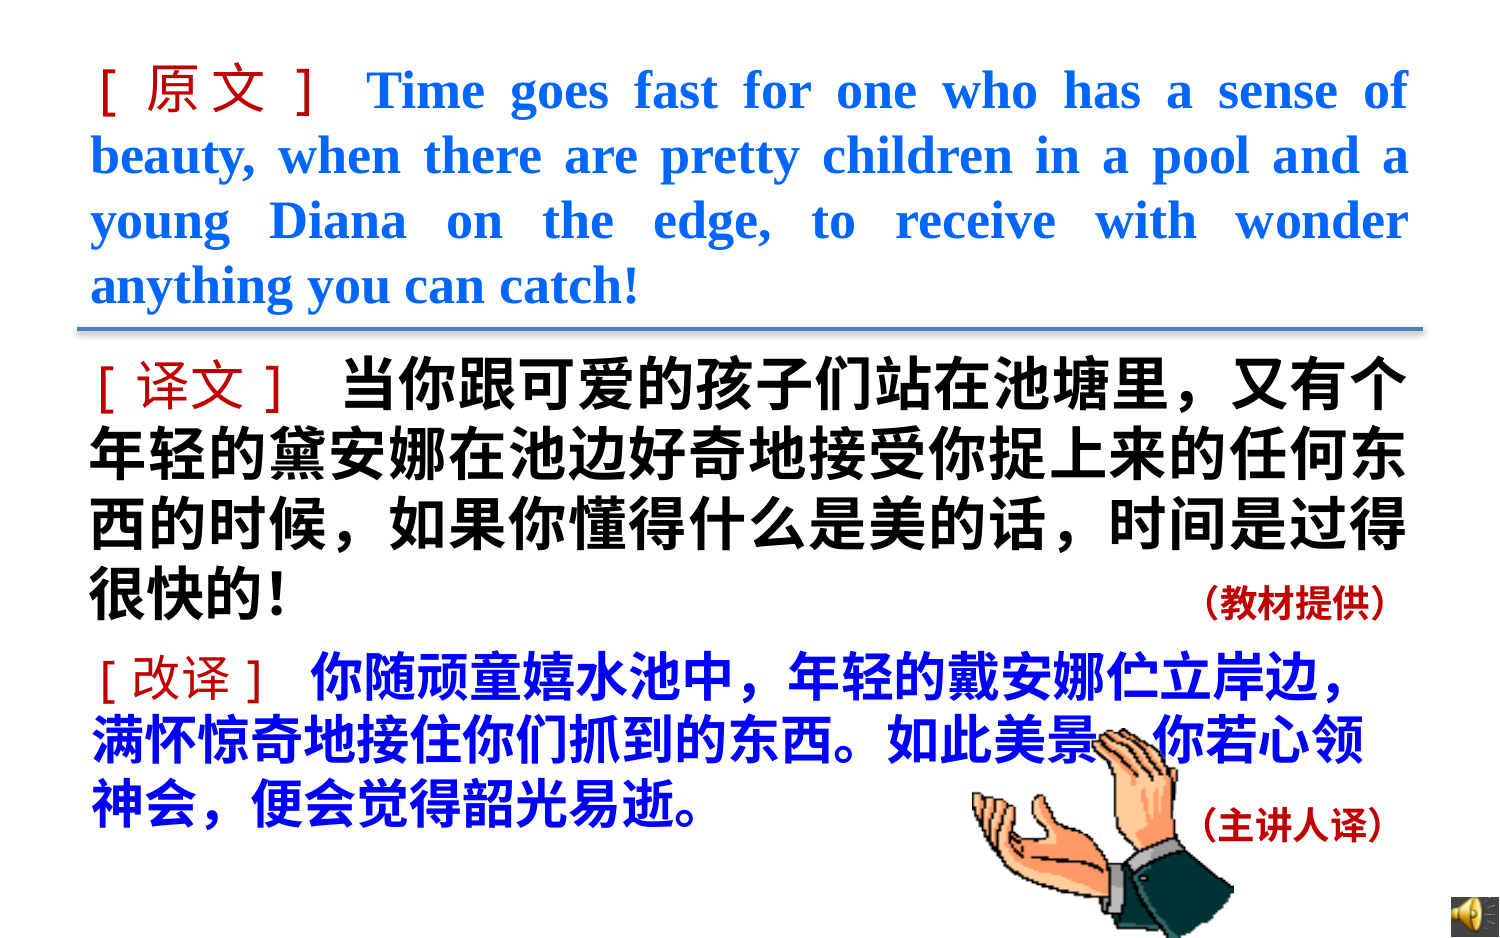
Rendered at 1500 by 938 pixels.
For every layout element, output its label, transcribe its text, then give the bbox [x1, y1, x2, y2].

picture [1449, 895, 1500, 938]
text_box （主讲人译） [1238, 794, 1421, 855]
picture [972, 728, 1234, 938]
text_box [改译] 你随顽童嬉水池中，年轻的戴安娜伫立岸边，满怀惊奇地接住你们抓到的东西。如此美景，你若心领神会，便会觉得韶光易逝。 [76, 636, 1427, 843]
list [原文] Time goes fast for one who has a sense of beauty, when there are pretty children in a pool and a young Diana on the edge, to receive with wonder anything you can catch! [75, 46, 1425, 323]
text_box [译文] 当你跟可爱的孩子们站在池塘里，又有个年轻的黛安娜在池边好奇地接受你捉上来的任何东西的时候，如果你懂得什么是美的话，时间是过得很快的！ [73, 339, 1424, 567]
text_box （教材提供） [1167, 572, 1423, 632]
